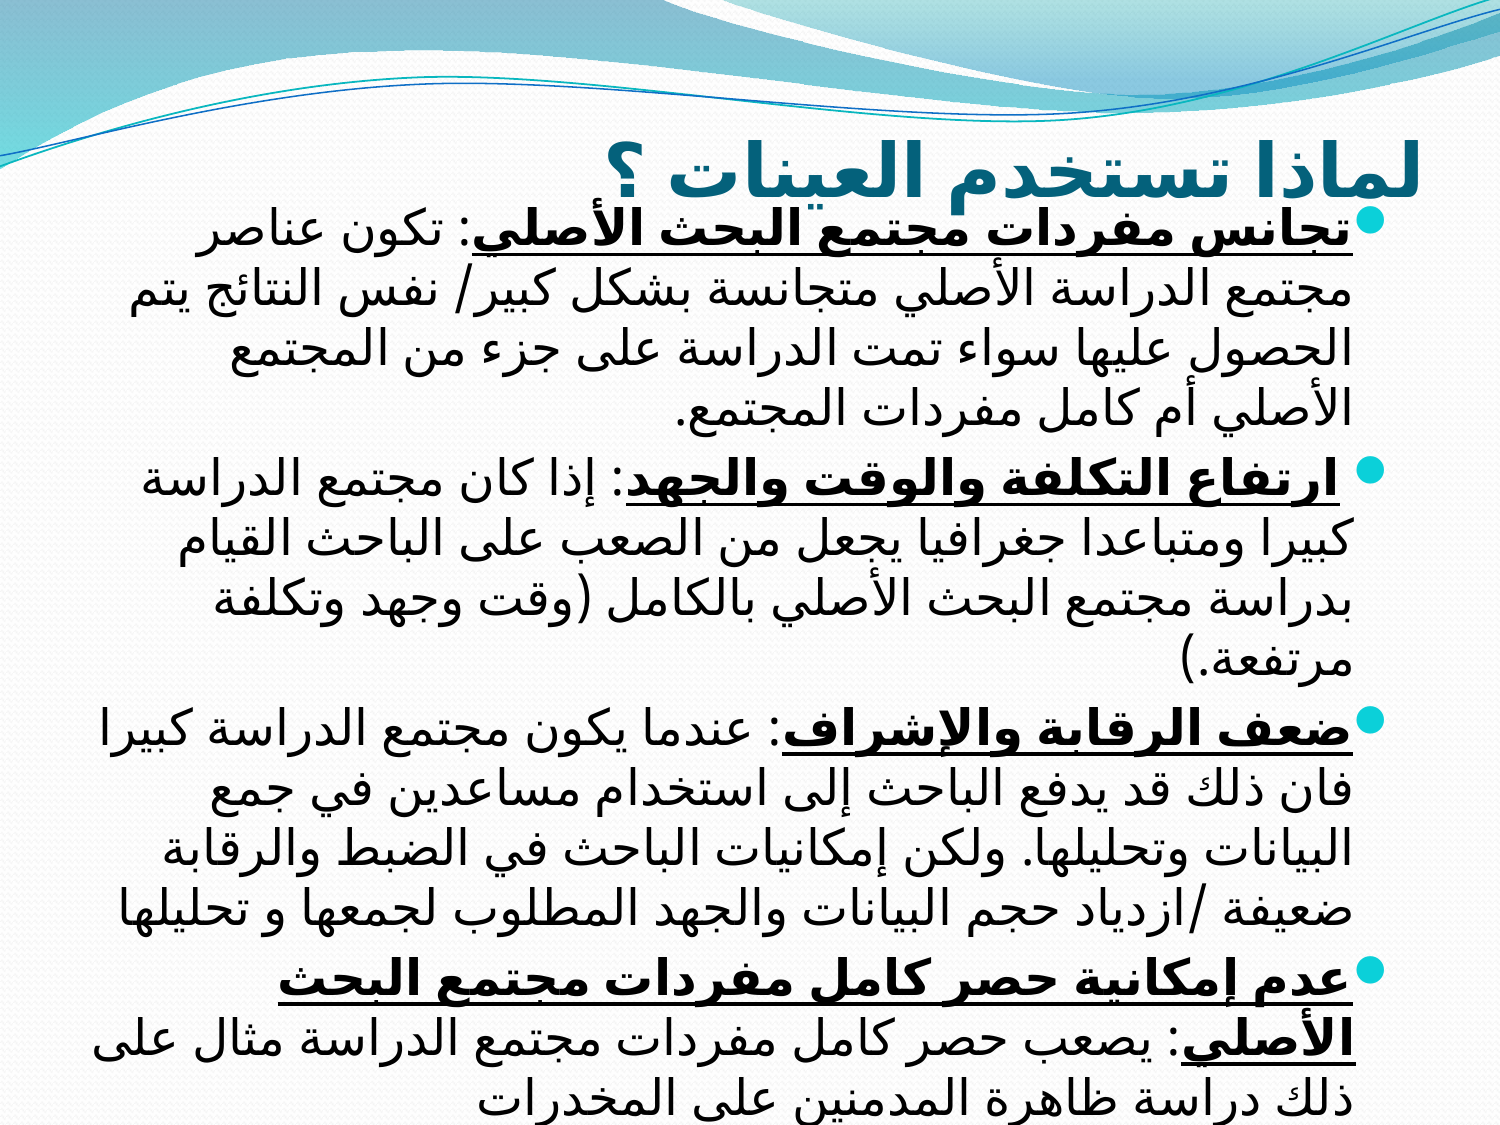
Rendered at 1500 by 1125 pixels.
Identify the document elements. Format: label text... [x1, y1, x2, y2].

title لماذا تستخدم العينات ؟ [75, 115, 1425, 220]
list تجانس مفردات مجتمع البحث الأصلي: تكون عناصر مجتمع الدراسة الأصلي متجانسة بشكل كبير/ نفس النتائج يتم الحصول عليها سواء تمت الدراسة على جزء من المجتمع الأصلي أم كامل مفردات المجتمع. ارتفاع التكلفة والوقت والجهد: إذا كان مجتمع الدراسة كبيرا ومتباعدا جغرافيا يجعل من الصعب على الباحث القيام بدراسة مجتمع البحث الأصلي بالكامل (وقت وجهد وتكلفة مرتفعة.) ضعف الرقابة والإشراف: عندما يكون مجتمع الدراسة كبيرا فان ذلك قد يدفع الباحث إلى استخدام مساعدين في جمع البيانات وتحليلها. ولكن إمكانيات الباحث في الضبط والرقابة ضعيفة /ازدياد حجم البيانات والجهد المطلوب لجمعها و تحليلها عدم إمكانية حصر كامل مفردات مجتمع البحث الأصلي: يصعب حصر كامل مفردات مجتمع الدراسة مثال على ذلك دراسة ظاهرة المدمنين على المخدرات [64, 219, 1415, 1102]
